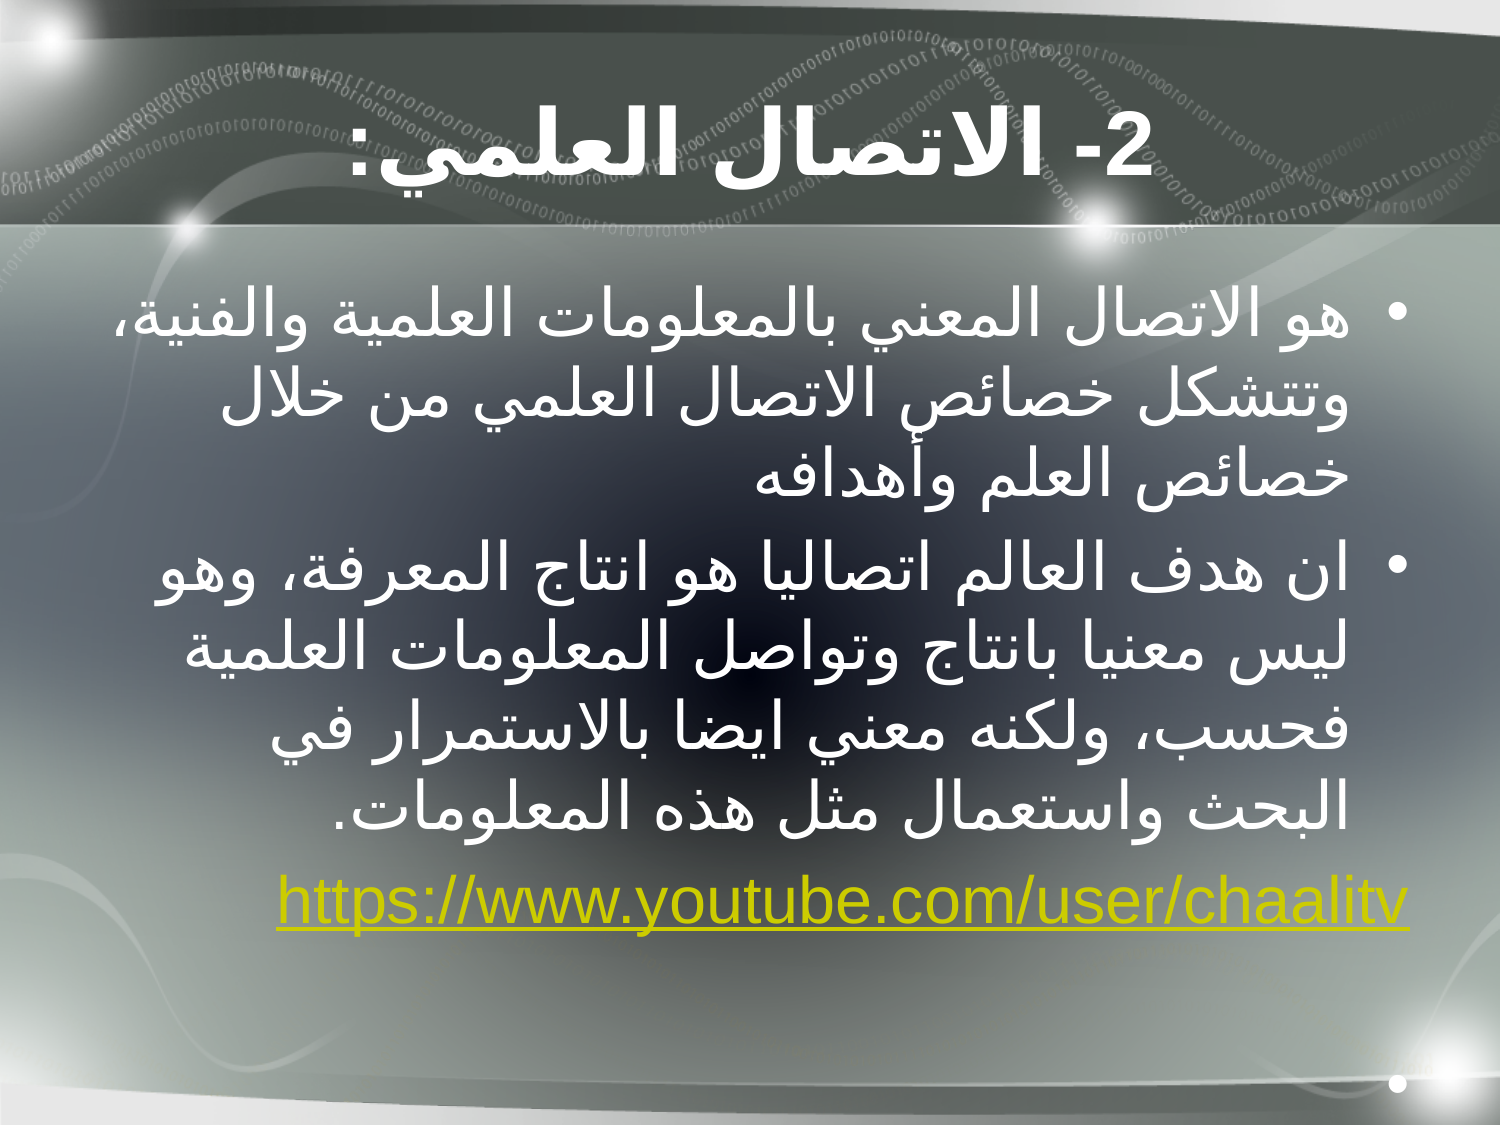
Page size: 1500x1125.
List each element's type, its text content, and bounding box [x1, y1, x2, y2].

list هو الاتصال المعني بالمعلومات العلمية والفنية، وتتشكل خصائص الاتصال العلمي من خلال خصائص العلم وأهدافه ان هدف العالم اتصاليا هو انتاج المعرفة، وهو ليس معنيا بانتاج وتواصل المعلومات العلمية فحسب، ولكنه معني ايضا بالاستمرار في البحث واستعمال مثل هذه المعلومات. https://www.youtube.com/user/chaalitv [75, 262, 1425, 1005]
title 2- الاتصال العلمي: [75, 45, 1425, 233]
picture [0, 0, 1500, 1125]
